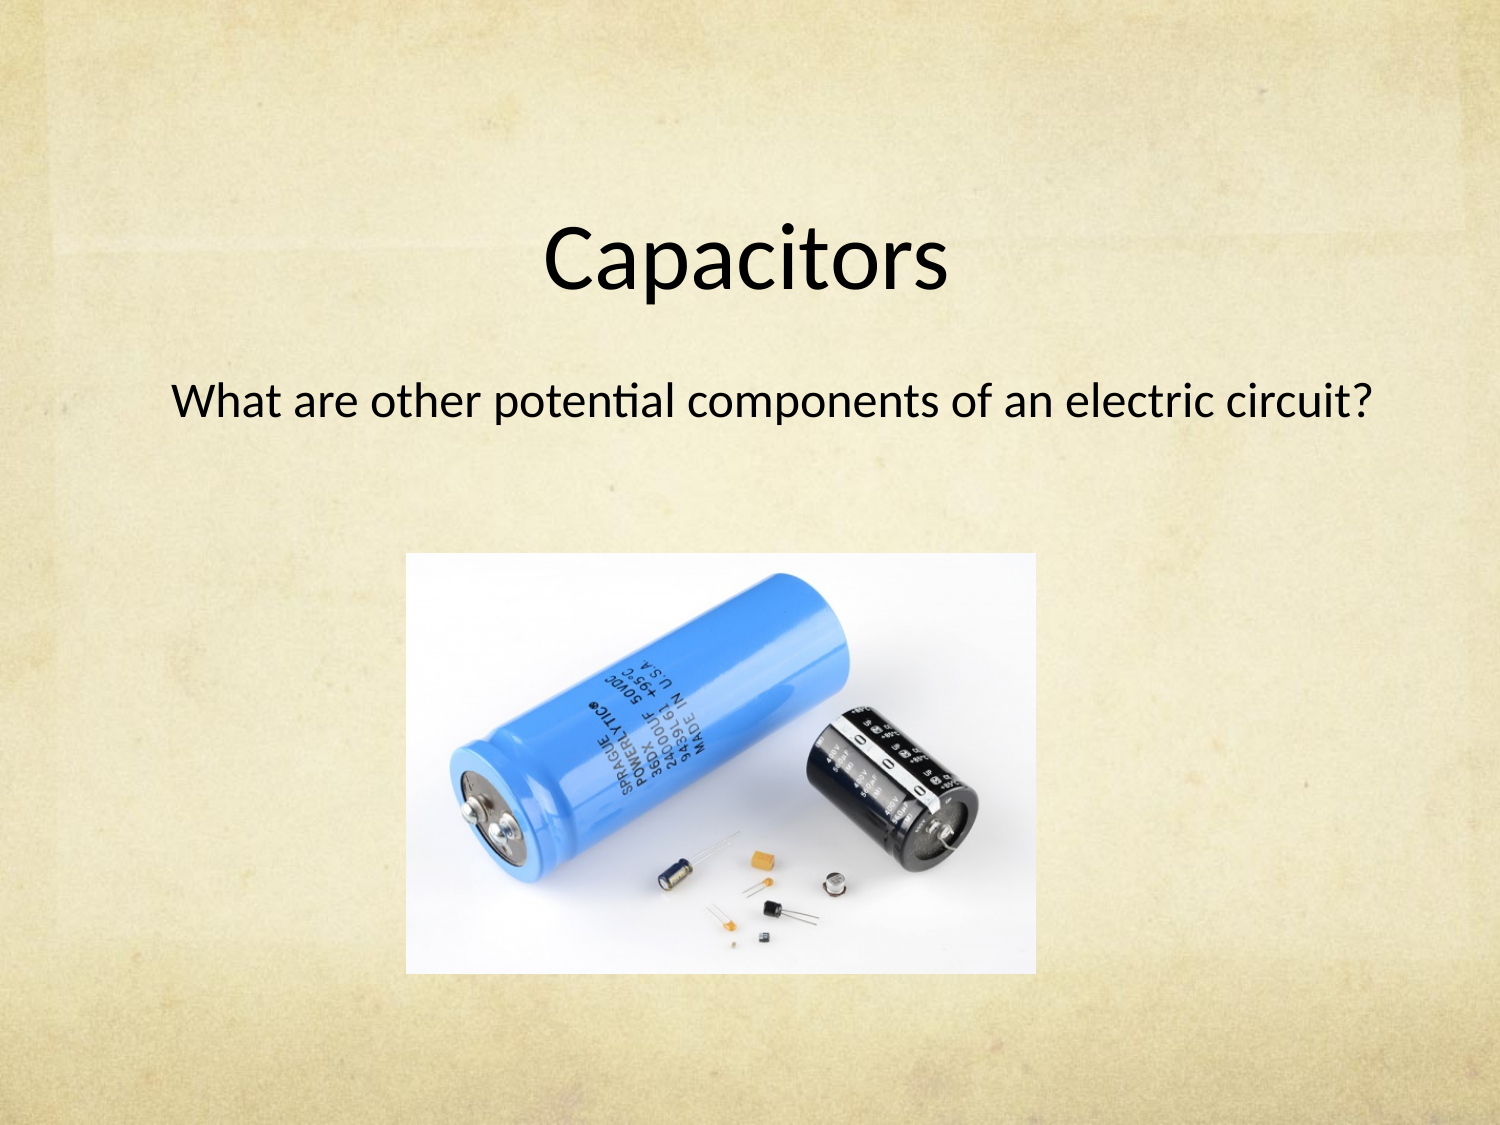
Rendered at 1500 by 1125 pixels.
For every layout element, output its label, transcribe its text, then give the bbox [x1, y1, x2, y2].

picture [0, 0, 1500, 1125]
title Capacitors [406, 141, 1087, 360]
text_box What are other potential components of an electric circuit? [156, 360, 1410, 436]
